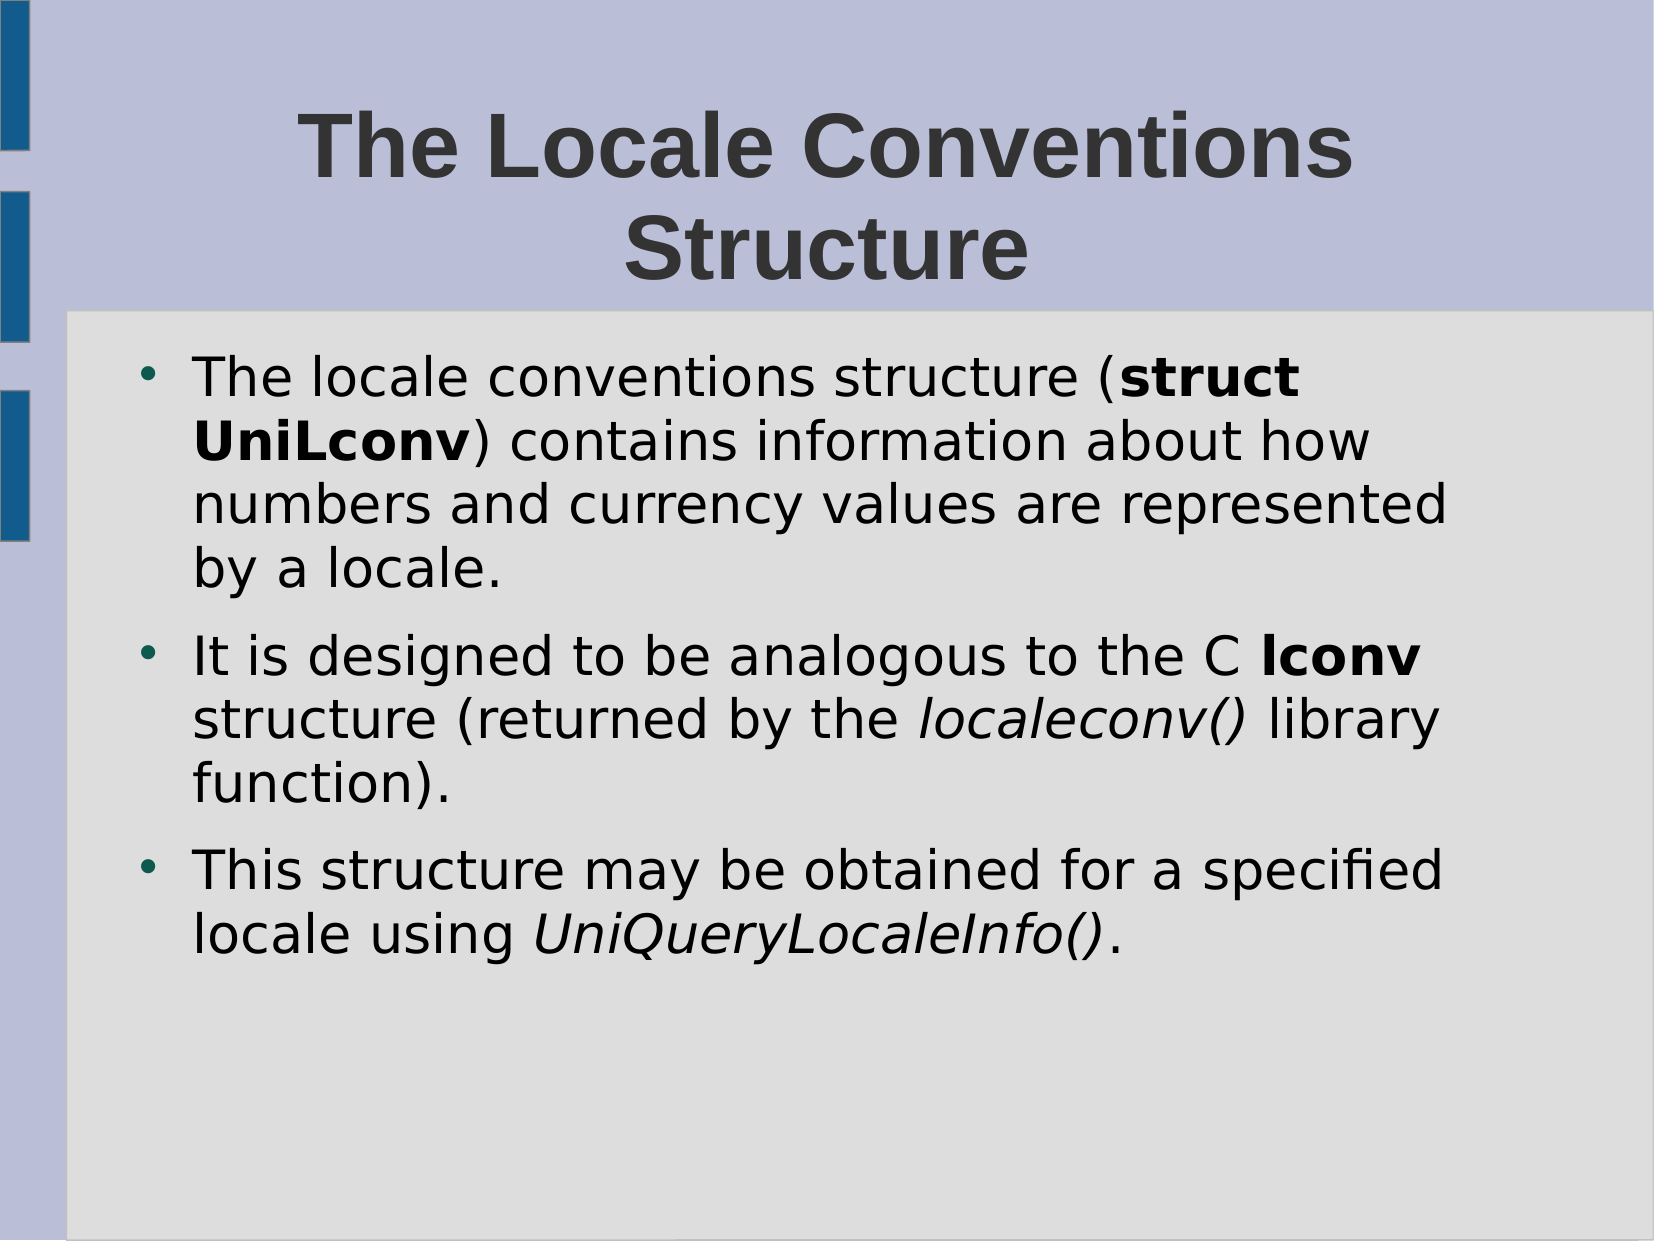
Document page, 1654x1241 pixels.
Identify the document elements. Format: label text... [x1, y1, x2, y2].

title The Locale Conventions Structure [121, 91, 1534, 299]
list The locale conventions structure (struct UniLconv) contains information about how numbers and currency values are represented by a locale. It is designed to be analogous to the C lconv structure (returned by the localeconv() library function). This structure may be obtained for a specified locale using UniQueryLocaleInfo(). [121, 344, 1534, 1126]
